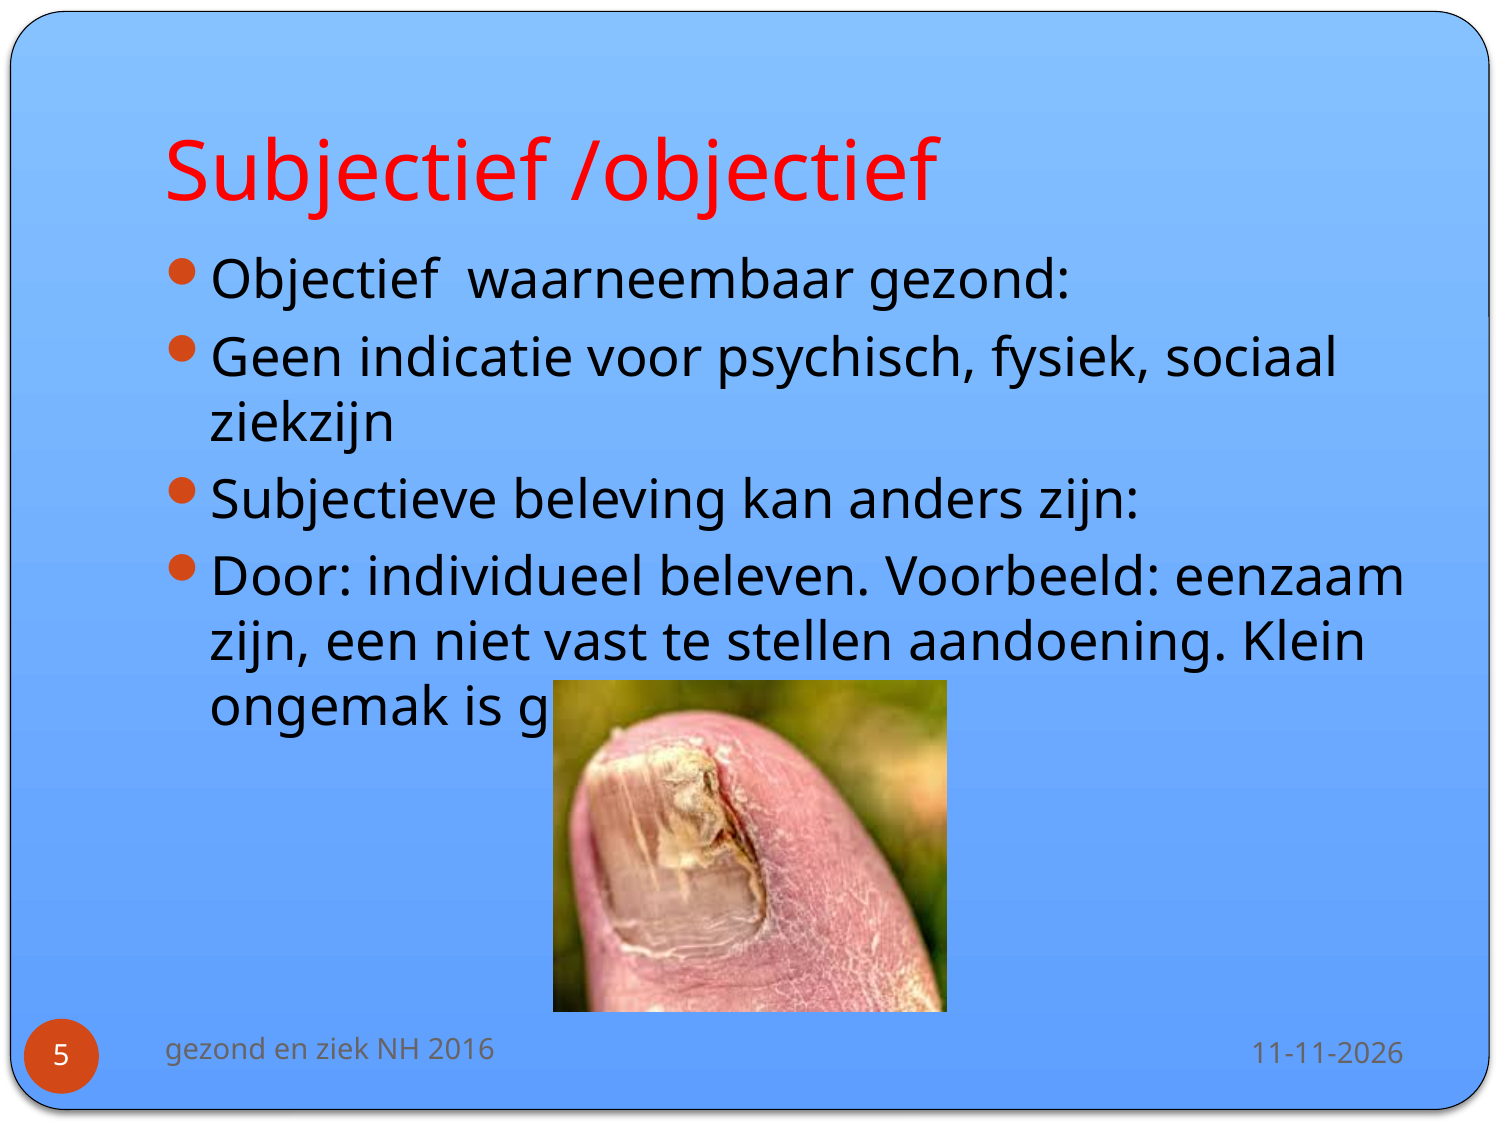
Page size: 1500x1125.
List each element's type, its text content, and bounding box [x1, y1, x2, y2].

title Subjectief /objectief [150, 45, 1425, 233]
picture [553, 680, 947, 1012]
slide_number 5 [23, 1018, 99, 1094]
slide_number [1012, 1015, 1419, 1094]
list Objectief waarneembaar gezond: Geen indicatie voor psychisch, fysiek, sociaal ziekzijn Subjectieve beleving kan anders zijn: Door: individueel beleven. Voorbeeld: eenzaam zijn, een niet vast te stellen aandoening. Klein ongemak is groot ???? [150, 237, 1425, 988]
footer gezond en ziek NH 2016 [150, 1012, 800, 1088]
